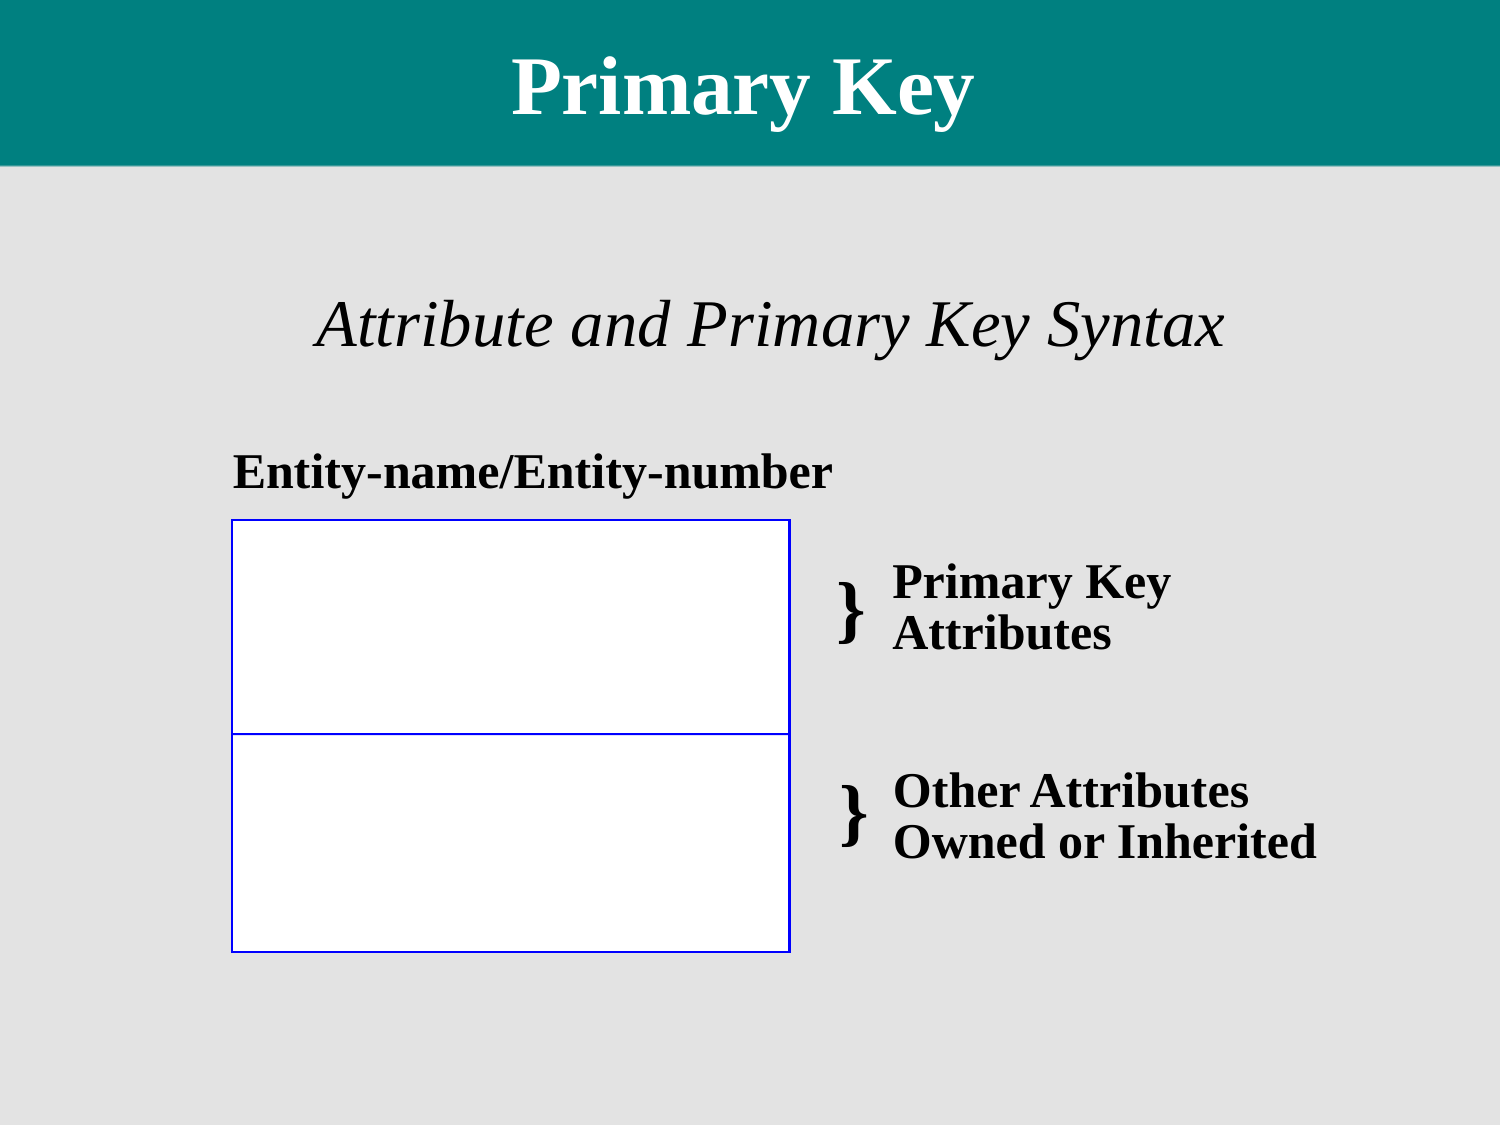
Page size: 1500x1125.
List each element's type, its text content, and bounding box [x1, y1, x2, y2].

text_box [231, 519, 790, 953]
text_box } [821, 552, 877, 657]
picture [0, 0, 1500, 1125]
text_box Other Attributes Owned or Inherited [878, 759, 1333, 876]
title Primary Key [0, 23, 1488, 140]
text_box } [824, 755, 884, 860]
text_box Entity-name/Entity-number [218, 430, 849, 506]
text_box Attribute and Primary Key Syntax [214, 272, 1329, 367]
text_box Primary Key Attributes [877, 550, 1187, 667]
